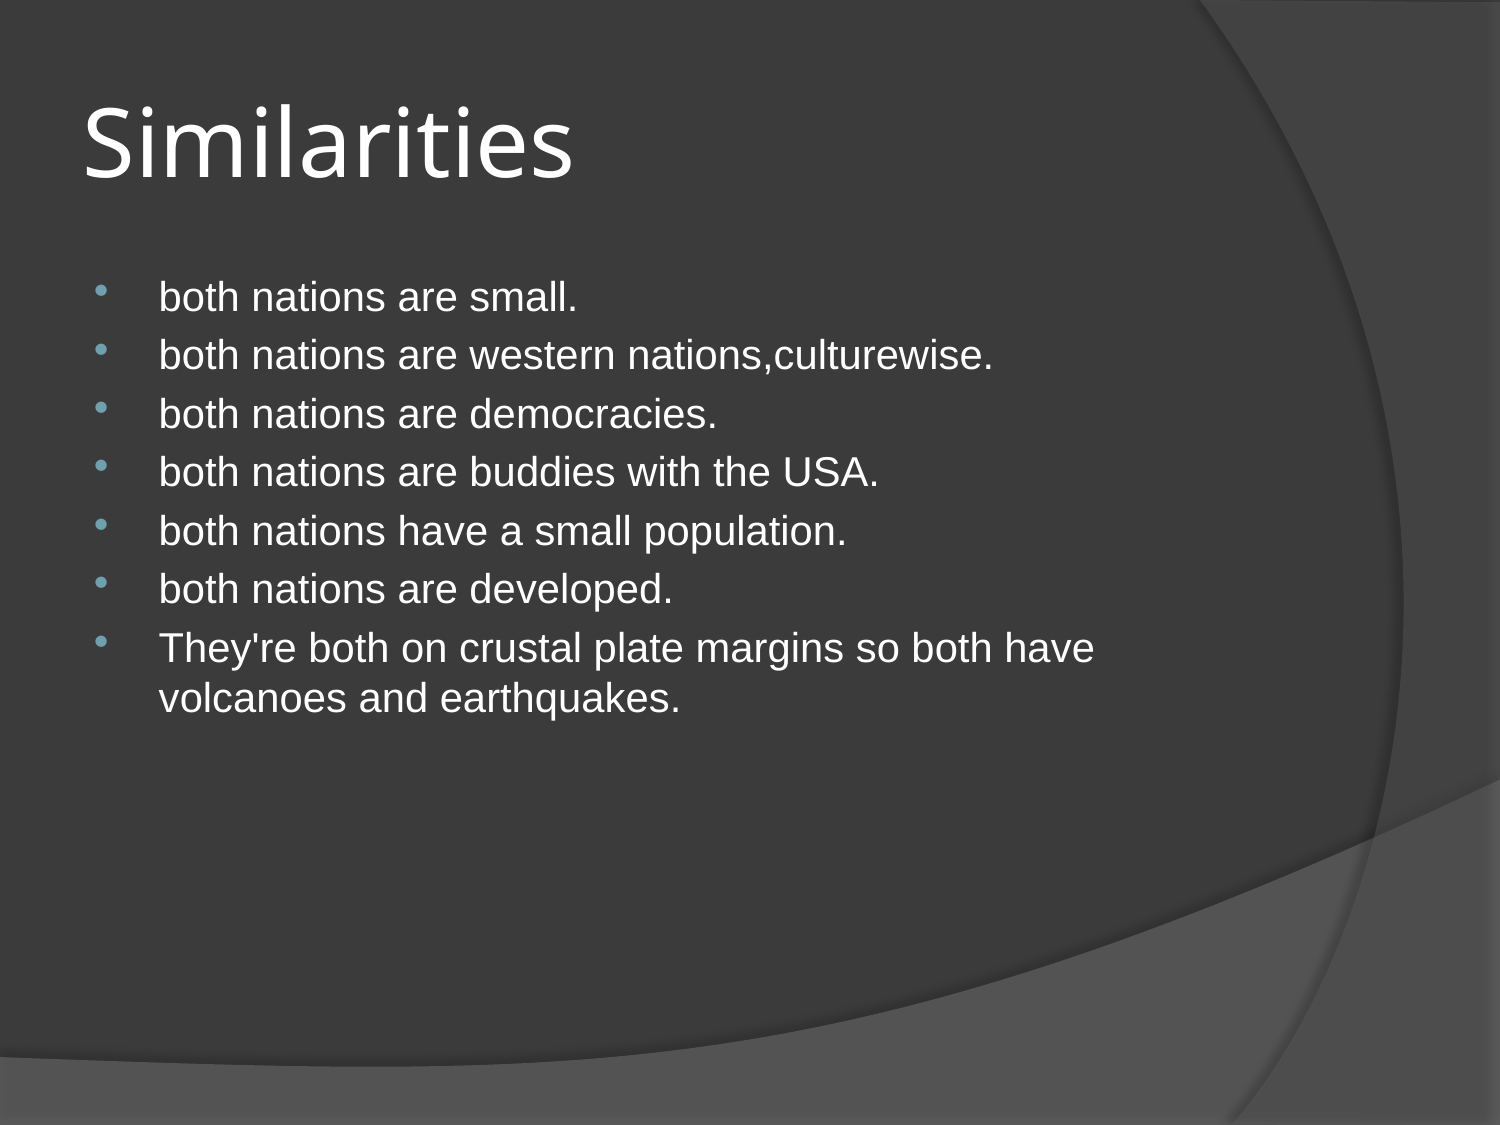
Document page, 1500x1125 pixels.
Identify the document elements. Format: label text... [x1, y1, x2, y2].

list both nations are small. both nations are western nations,culturewise. both nations are democracies. both nations are buddies with the USA. both nations have a small population. both nations are developed. They're both on crustal plate margins so both have volcanoes and earthquakes. [75, 262, 1300, 1005]
title Similarities [75, 45, 1300, 233]
